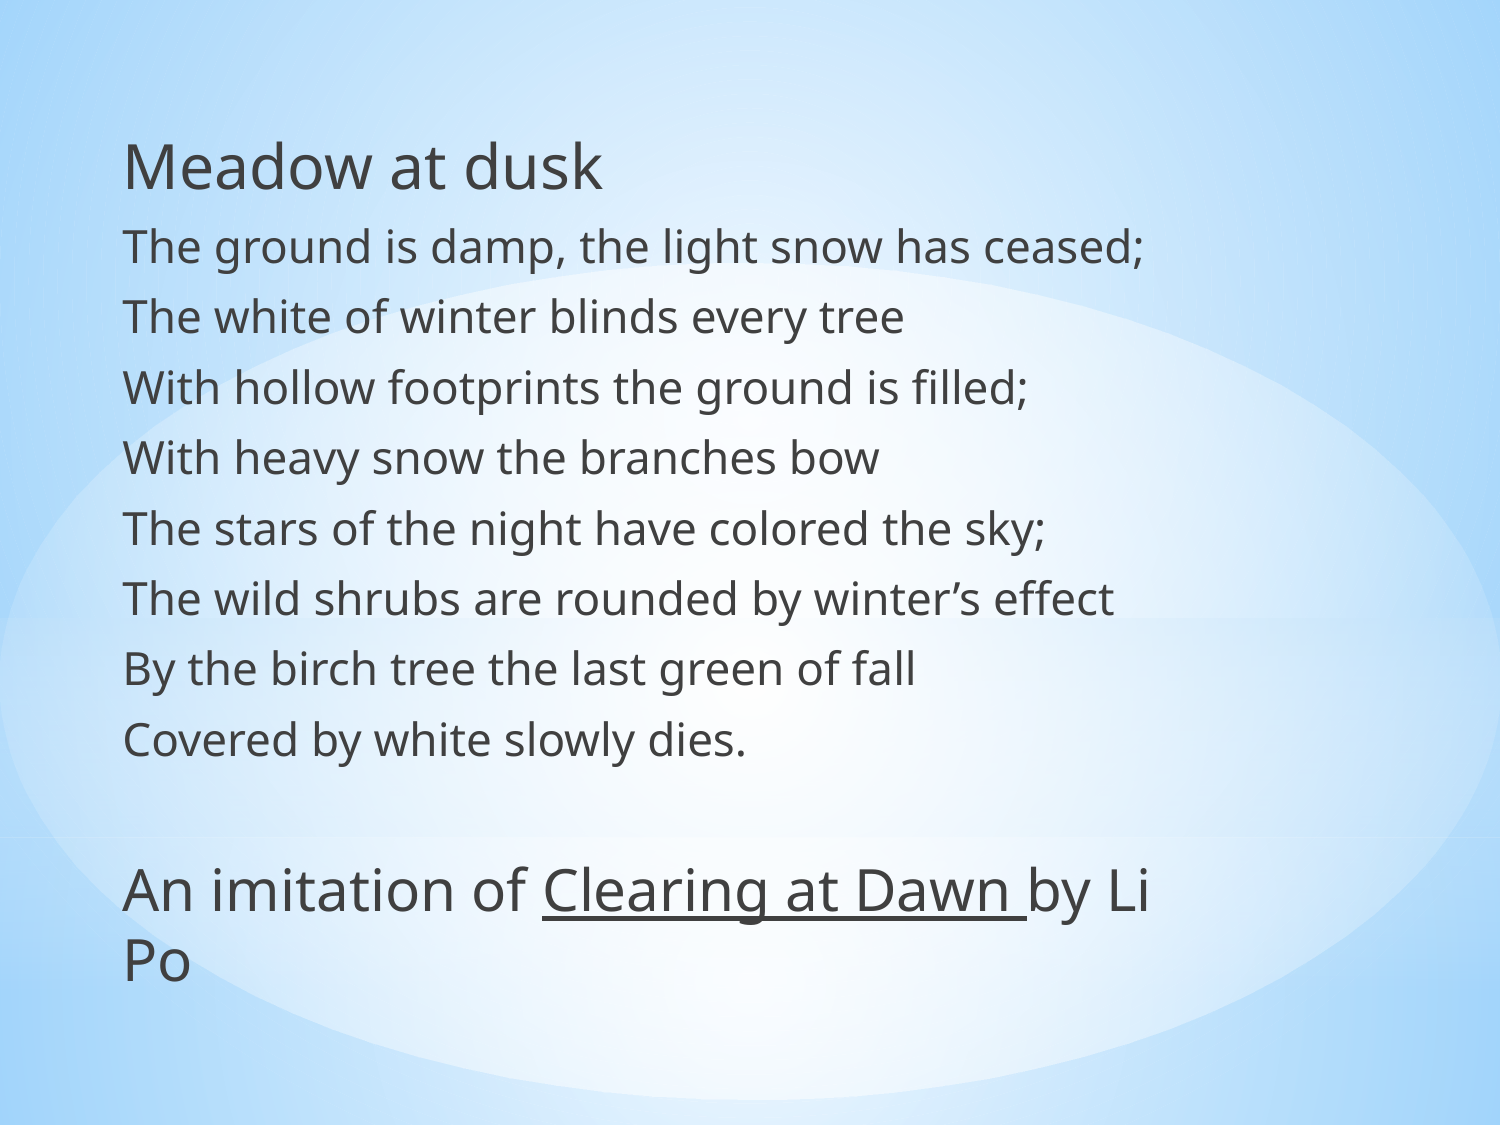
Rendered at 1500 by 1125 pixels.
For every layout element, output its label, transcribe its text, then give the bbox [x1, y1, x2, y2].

list Meadow at dusk The ground is damp, the light snow has ceased; The white of winter blinds every tree With hollow footprints the ground is filled; With heavy snow the branches bow The stars of the night have colored the sky; The wild shrubs are rounded by winter’s effect By the birch tree the last green of fall Covered by white slowly dies. An imitation of Clearing at Dawn by Li Po [99, 120, 1238, 1063]
